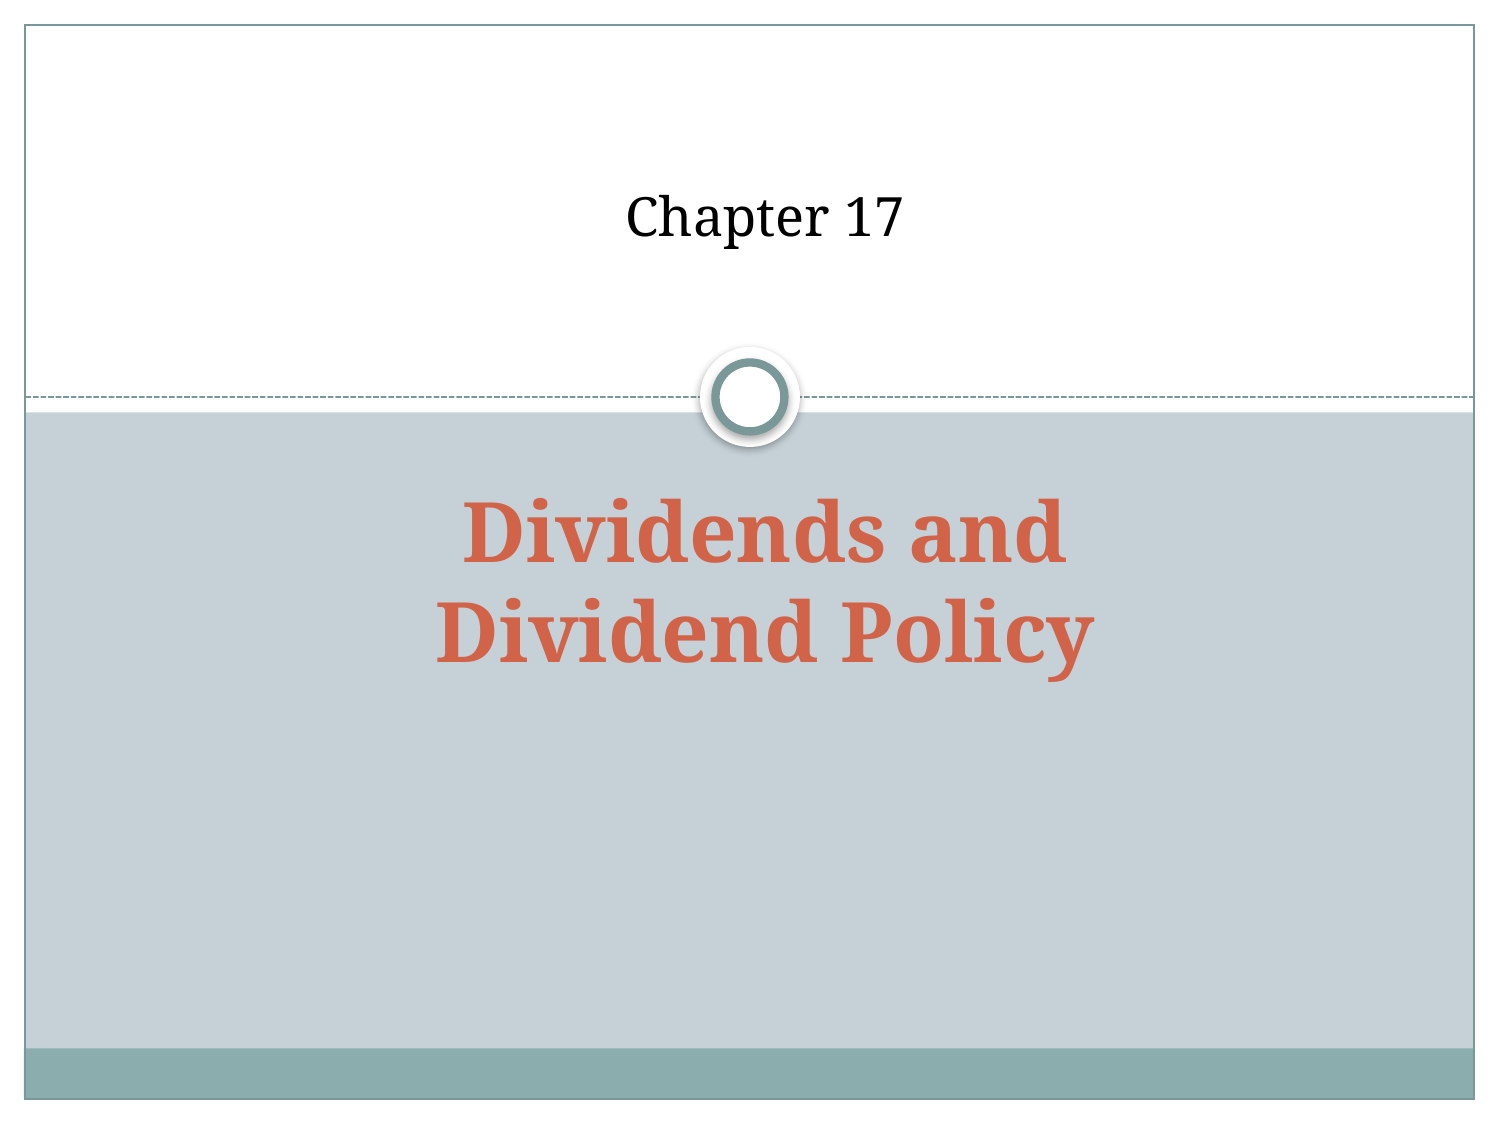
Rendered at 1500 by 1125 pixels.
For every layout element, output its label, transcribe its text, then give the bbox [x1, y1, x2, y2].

text_box Chapter 17 Dividends and Dividend Policy [324, 149, 1150, 1017]
